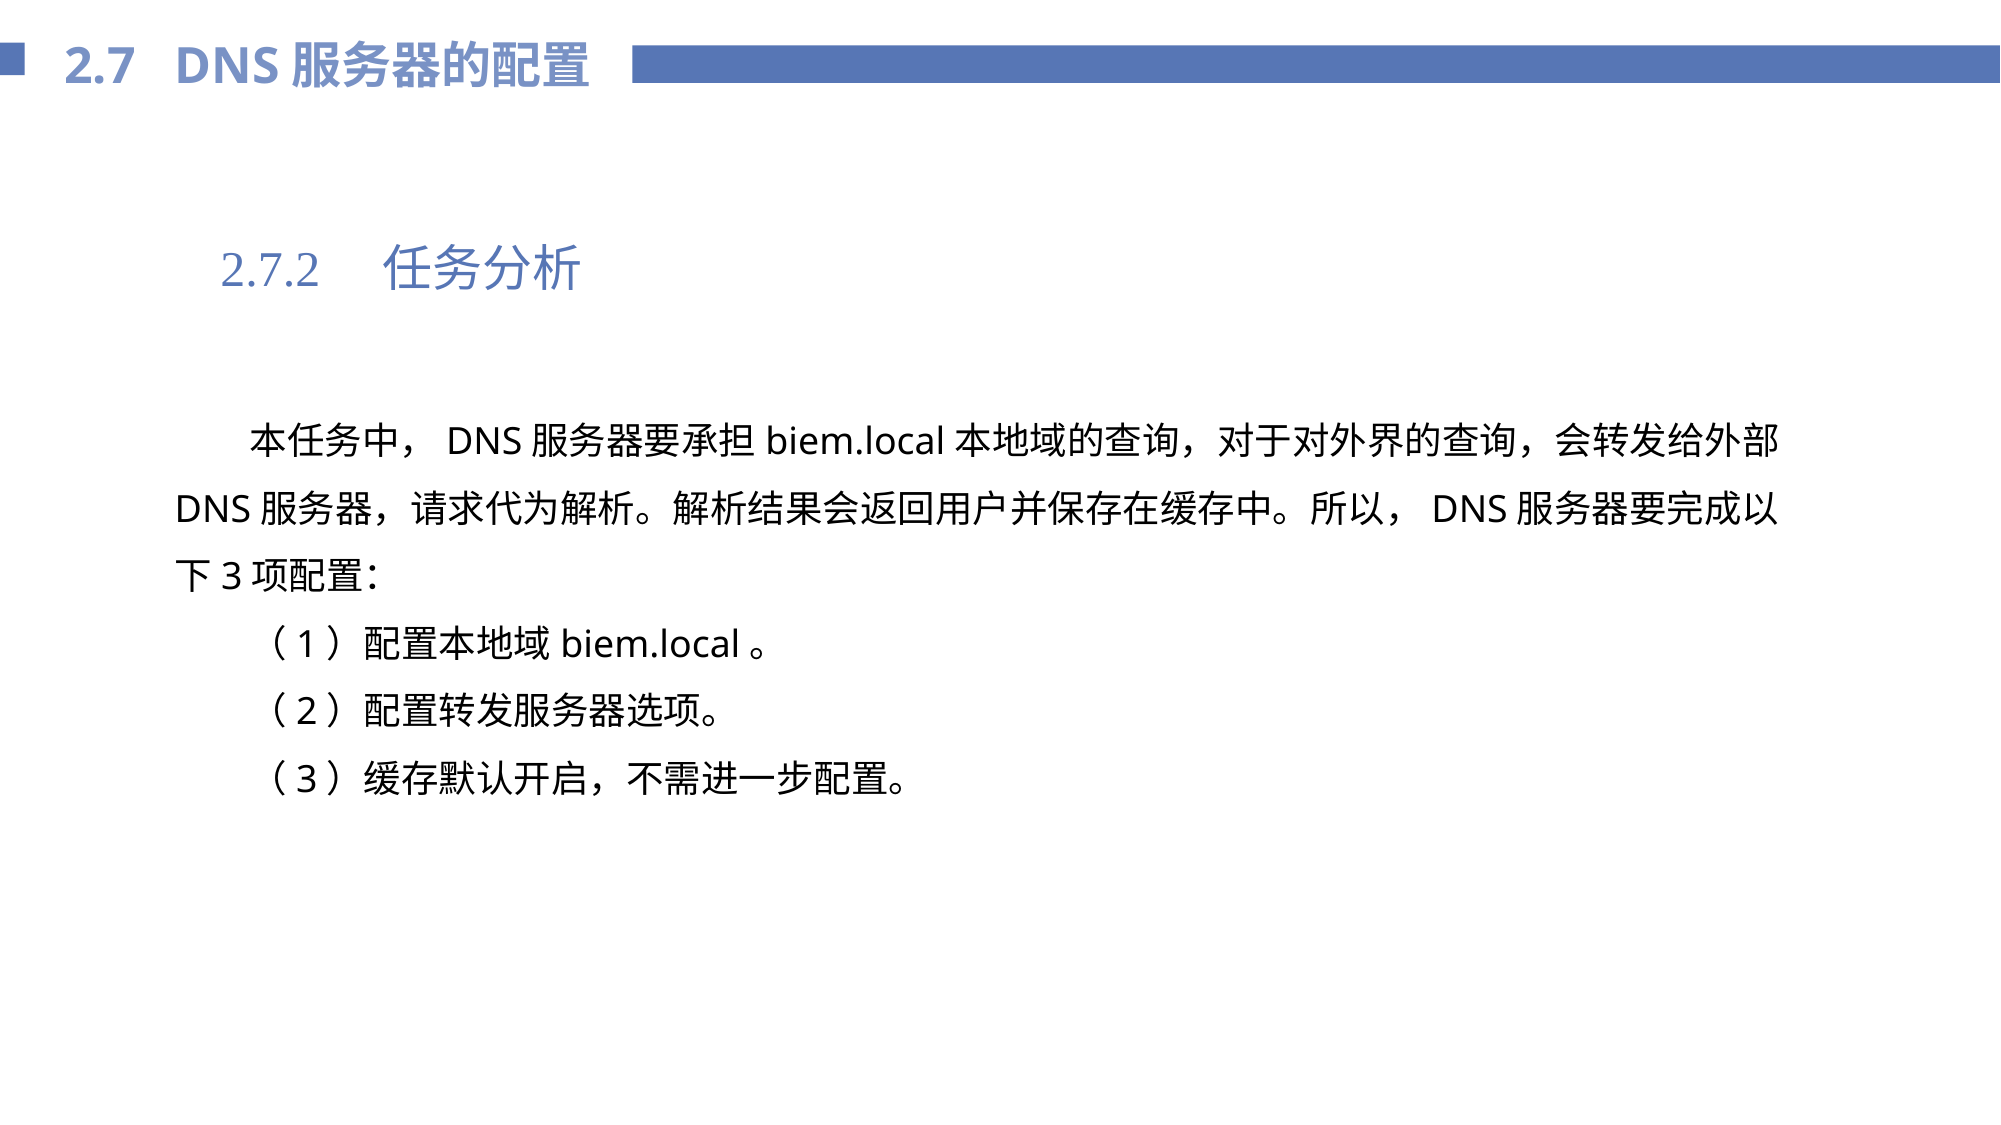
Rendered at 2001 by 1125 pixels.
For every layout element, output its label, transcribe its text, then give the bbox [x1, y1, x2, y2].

text_box [631, 44, 2000, 84]
text_box 本任务中，DNS服务器要承担biem.local本地域的查询，对于对外界的查询，会转发给外部DNS服务器，请求代为解析。解析结果会返回用户并保存在缓存中。所以，DNS服务器要完成以下3项配置： （1）配置本地域biem.local。 （2）配置转发服务器选项。 （3）缓存默认开启，不需进一步配置。 [174, 394, 1785, 800]
text_box 2.7.2 任务分析 [205, 229, 980, 304]
text_box 2.7 DNS服务器的配置 [64, 33, 593, 94]
text_box [0, 41, 26, 76]
